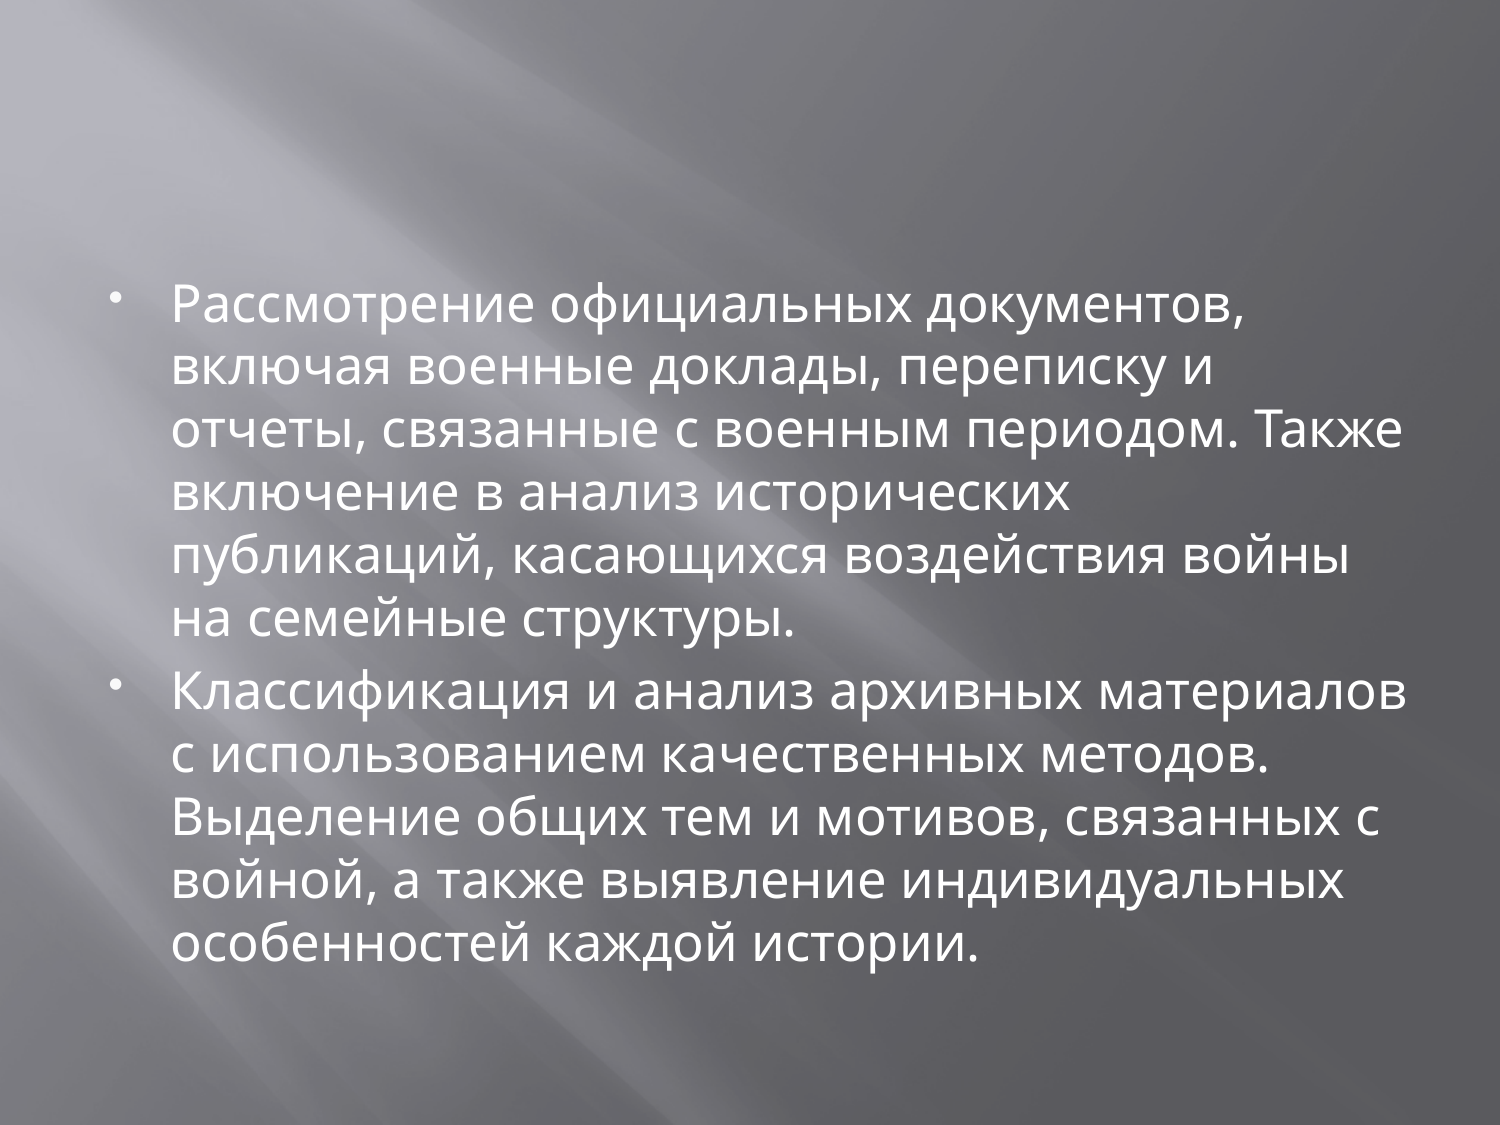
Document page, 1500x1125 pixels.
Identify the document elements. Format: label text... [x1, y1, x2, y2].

list Рассмотрение официальных документов, включая военные доклады, переписку и отчеты, связанные с военным периодом. Также включение в анализ исторических публикаций, касающихся воздействия войны на семейные структуры. Классификация и анализ архивных материалов с использованием качественных методов. Выделение общих тем и мотивов, связанных с войной, а также выявление индивидуальных особенностей каждой истории. [75, 262, 1425, 1035]
